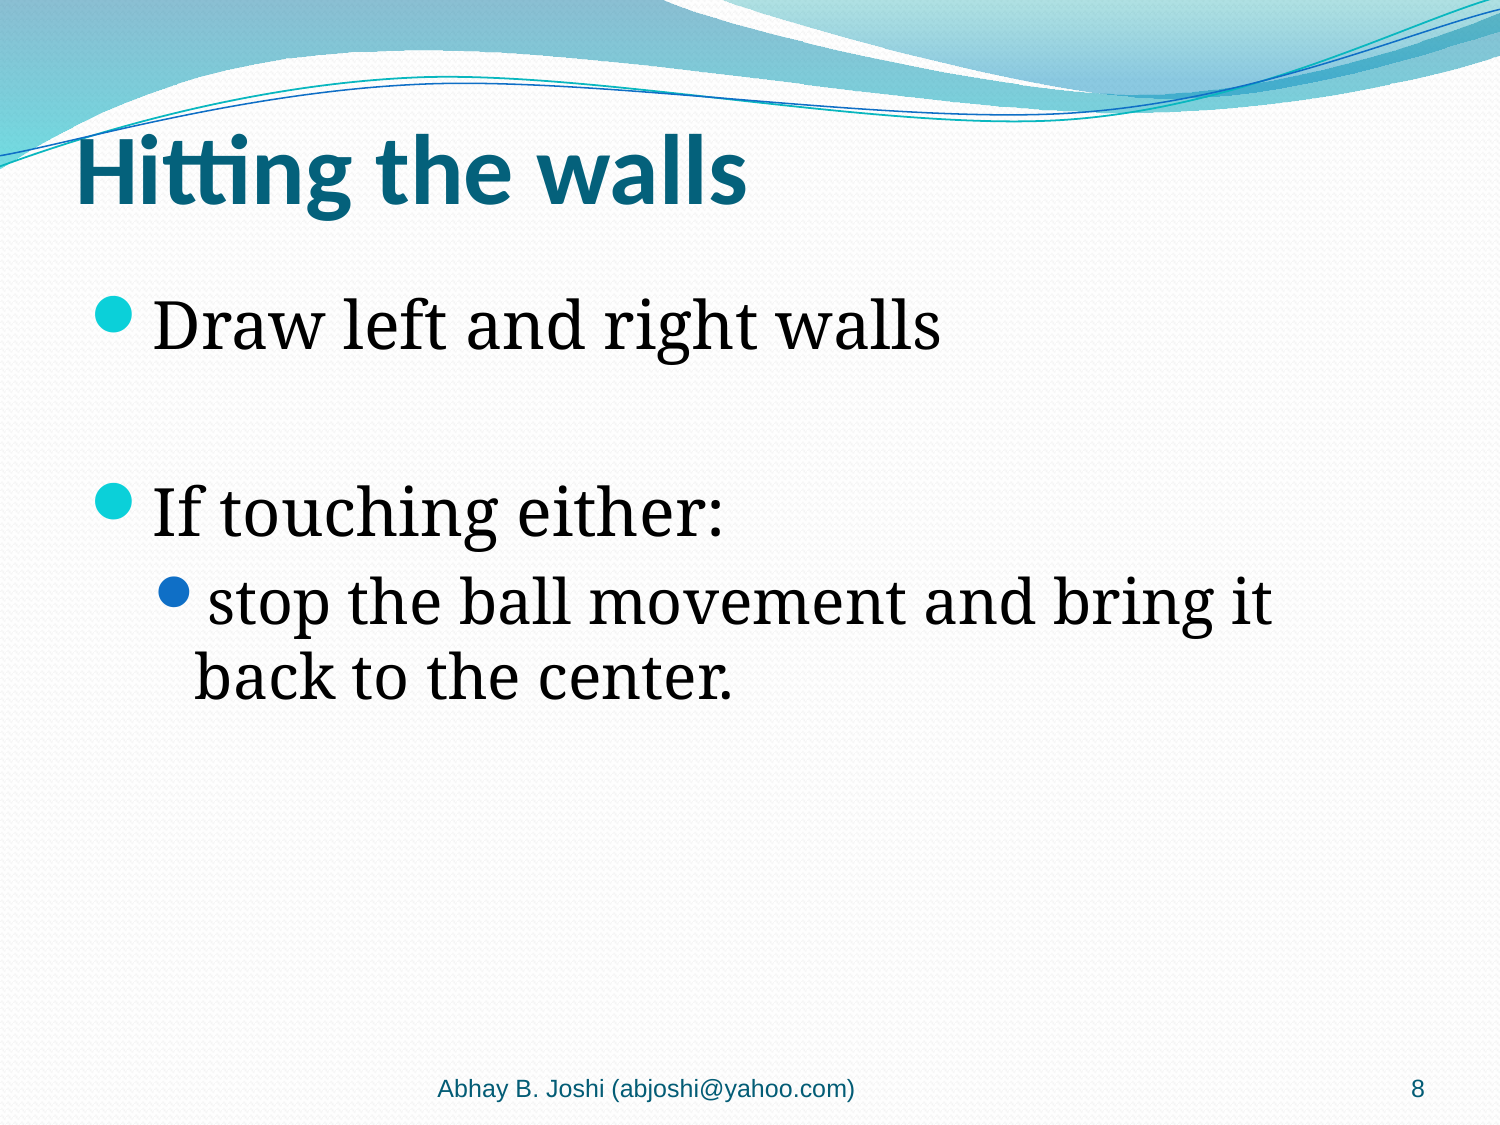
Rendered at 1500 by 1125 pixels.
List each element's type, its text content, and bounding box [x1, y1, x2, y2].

title Hitting the walls [75, 37, 1425, 225]
slide_number 8 [1299, 1042, 1425, 1103]
list Draw left and right walls If touching either: stop the ball movement and bring it back to the center. [75, 275, 1425, 1038]
footer Abhay B. Joshi (abjoshi@yahoo.com) [437, 1042, 988, 1103]
